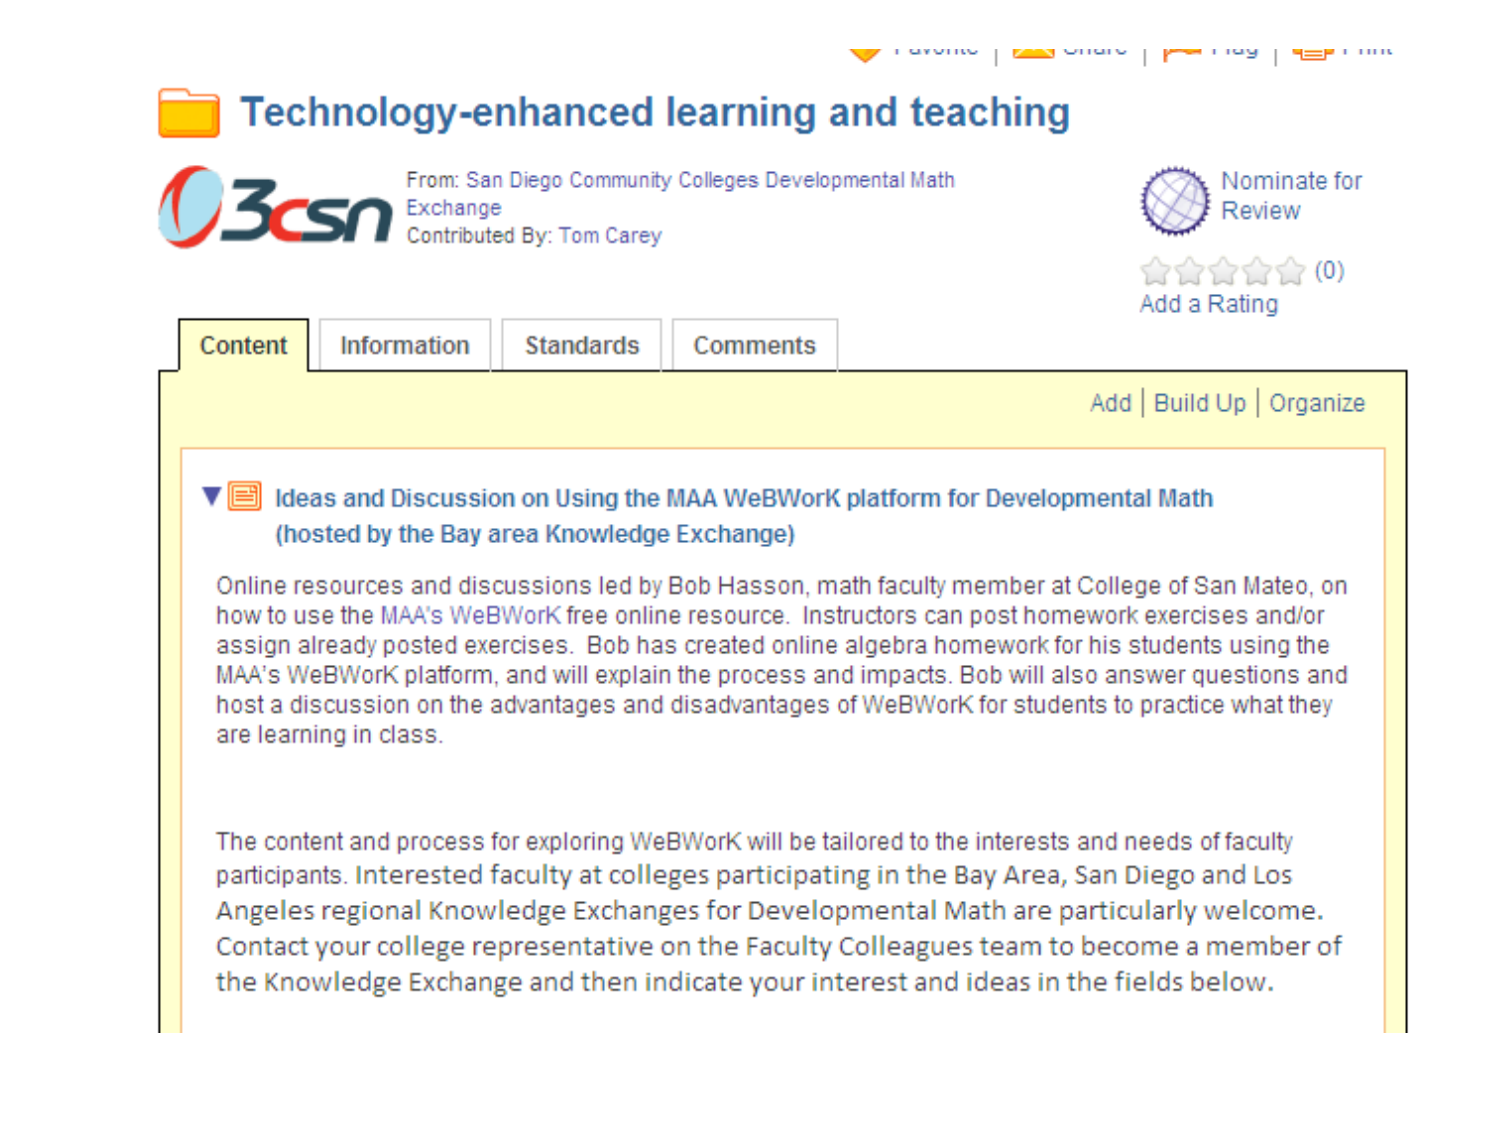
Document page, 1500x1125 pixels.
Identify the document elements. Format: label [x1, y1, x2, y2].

picture [137, 49, 1418, 1033]
